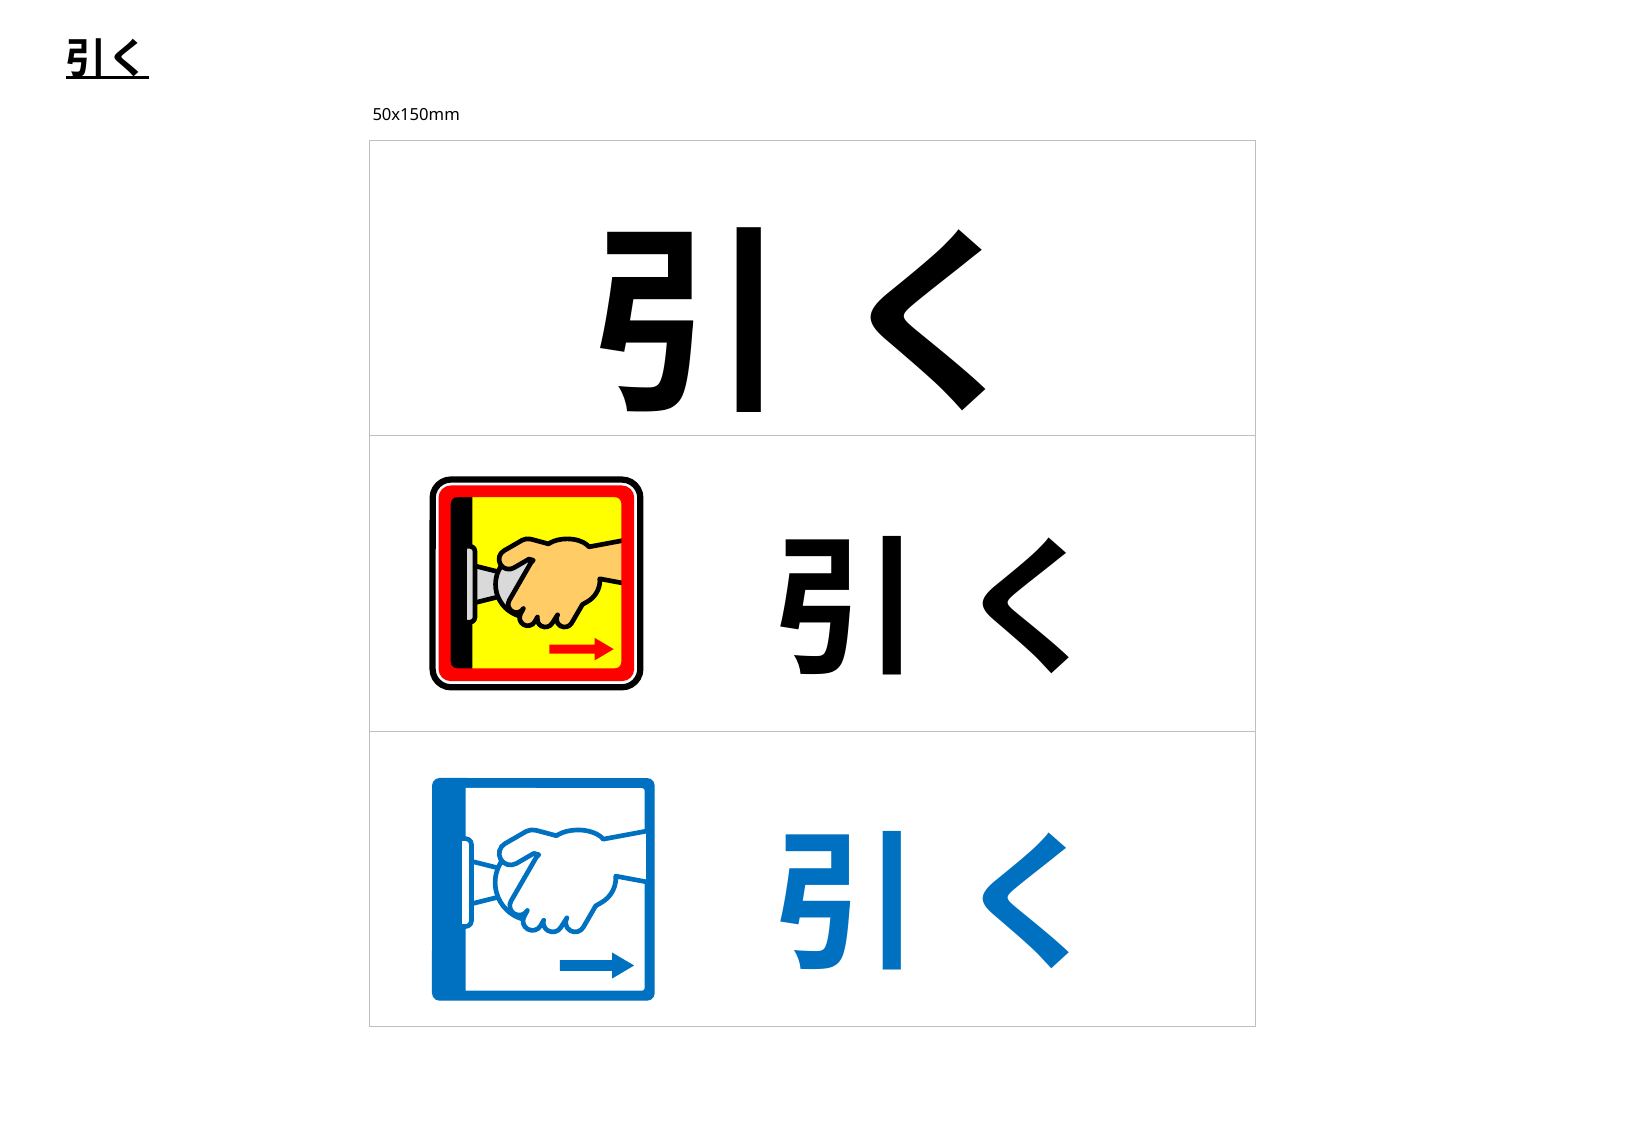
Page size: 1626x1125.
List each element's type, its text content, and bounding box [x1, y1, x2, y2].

text_box [368, 139, 1256, 435]
text_box [368, 730, 1256, 1027]
text_box 引 く [757, 504, 1122, 699]
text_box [432, 778, 655, 1001]
text_box 引 く [574, 186, 1051, 435]
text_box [432, 479, 641, 688]
text_box 引 く [757, 799, 1122, 995]
text_box [368, 435, 1256, 730]
text_box 引く [51, 24, 165, 89]
text_box 50x150mm [372, 103, 461, 125]
